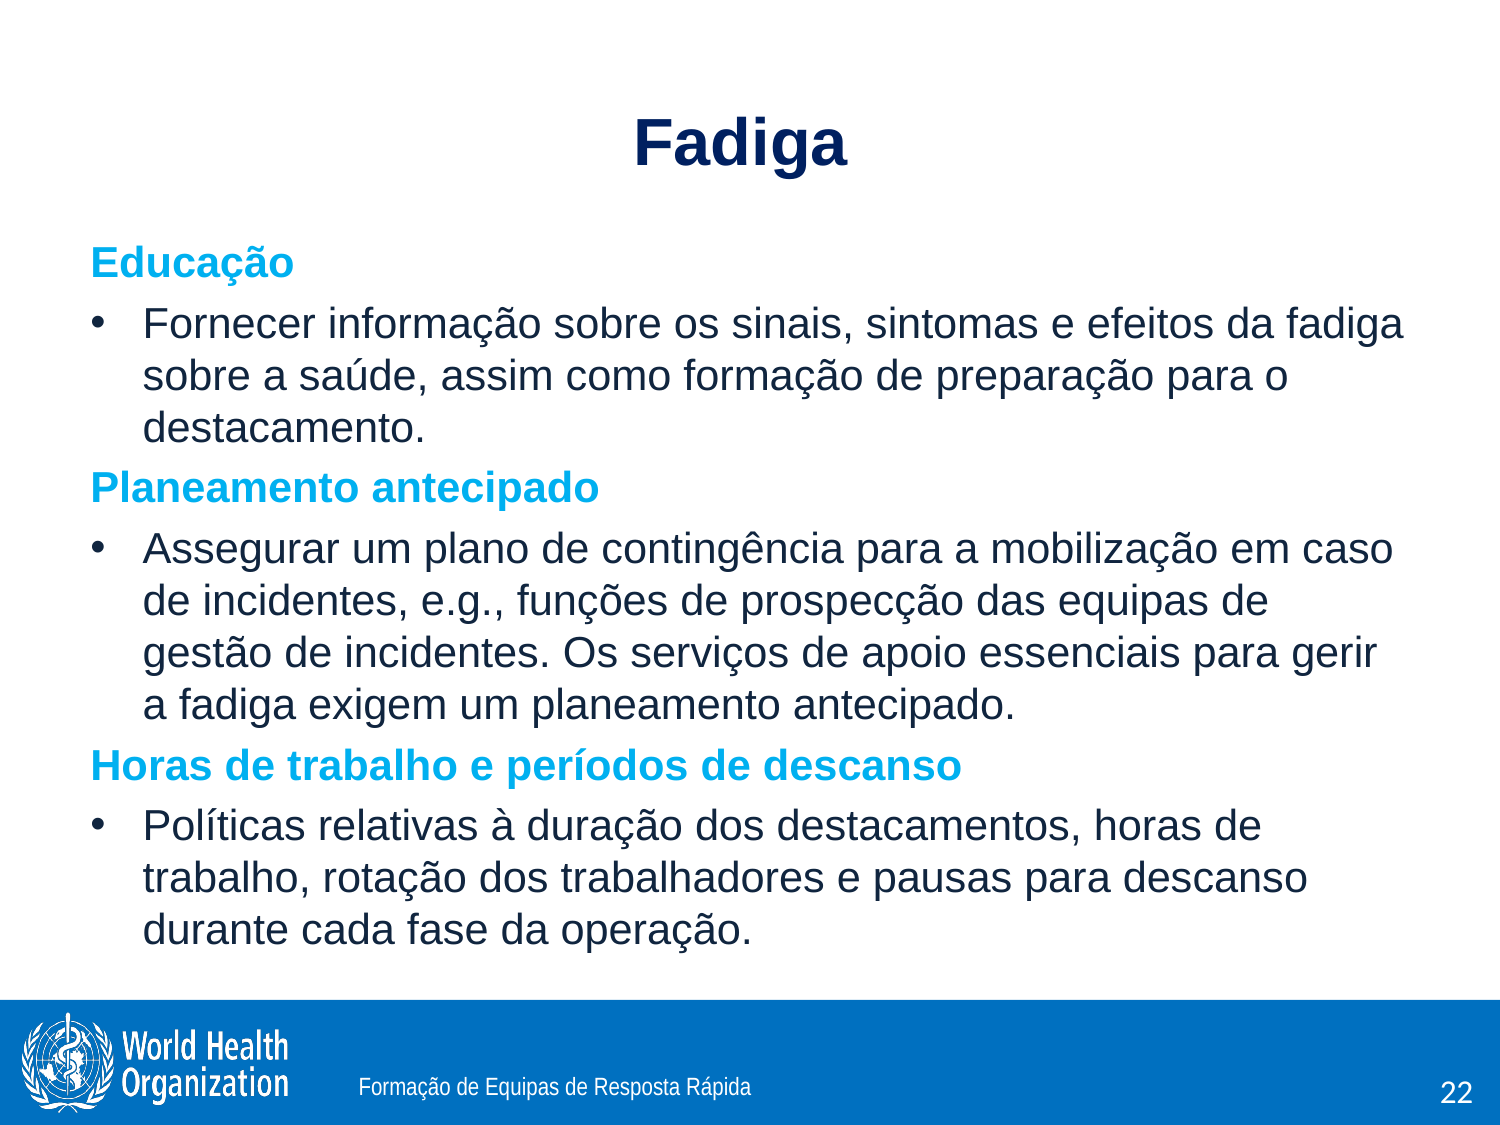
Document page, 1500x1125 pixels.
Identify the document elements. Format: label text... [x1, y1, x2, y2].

picture [21, 1012, 288, 1113]
list Educação Fornecer informação sobre os sinais, sintomas e efeitos da fadiga sobre a saúde, assim como formação de preparação para o destacamento. Planeamento antecipado Assegurar um plano de contingência para a mobilização em caso de incidentes, e.g., funções de prospecção das equipas de gestão de incidentes. Os serviços de apoio essenciais para gerir a fadiga exigem um planeamento antecipado. Horas de trabalho e períodos de descanso Políticas relativas à duração dos destacamentos, horas de trabalho, rotação dos trabalhadores e pausas para descanso durante cada fase da operação. [75, 227, 1426, 970]
title Fadiga [75, 45, 1425, 227]
